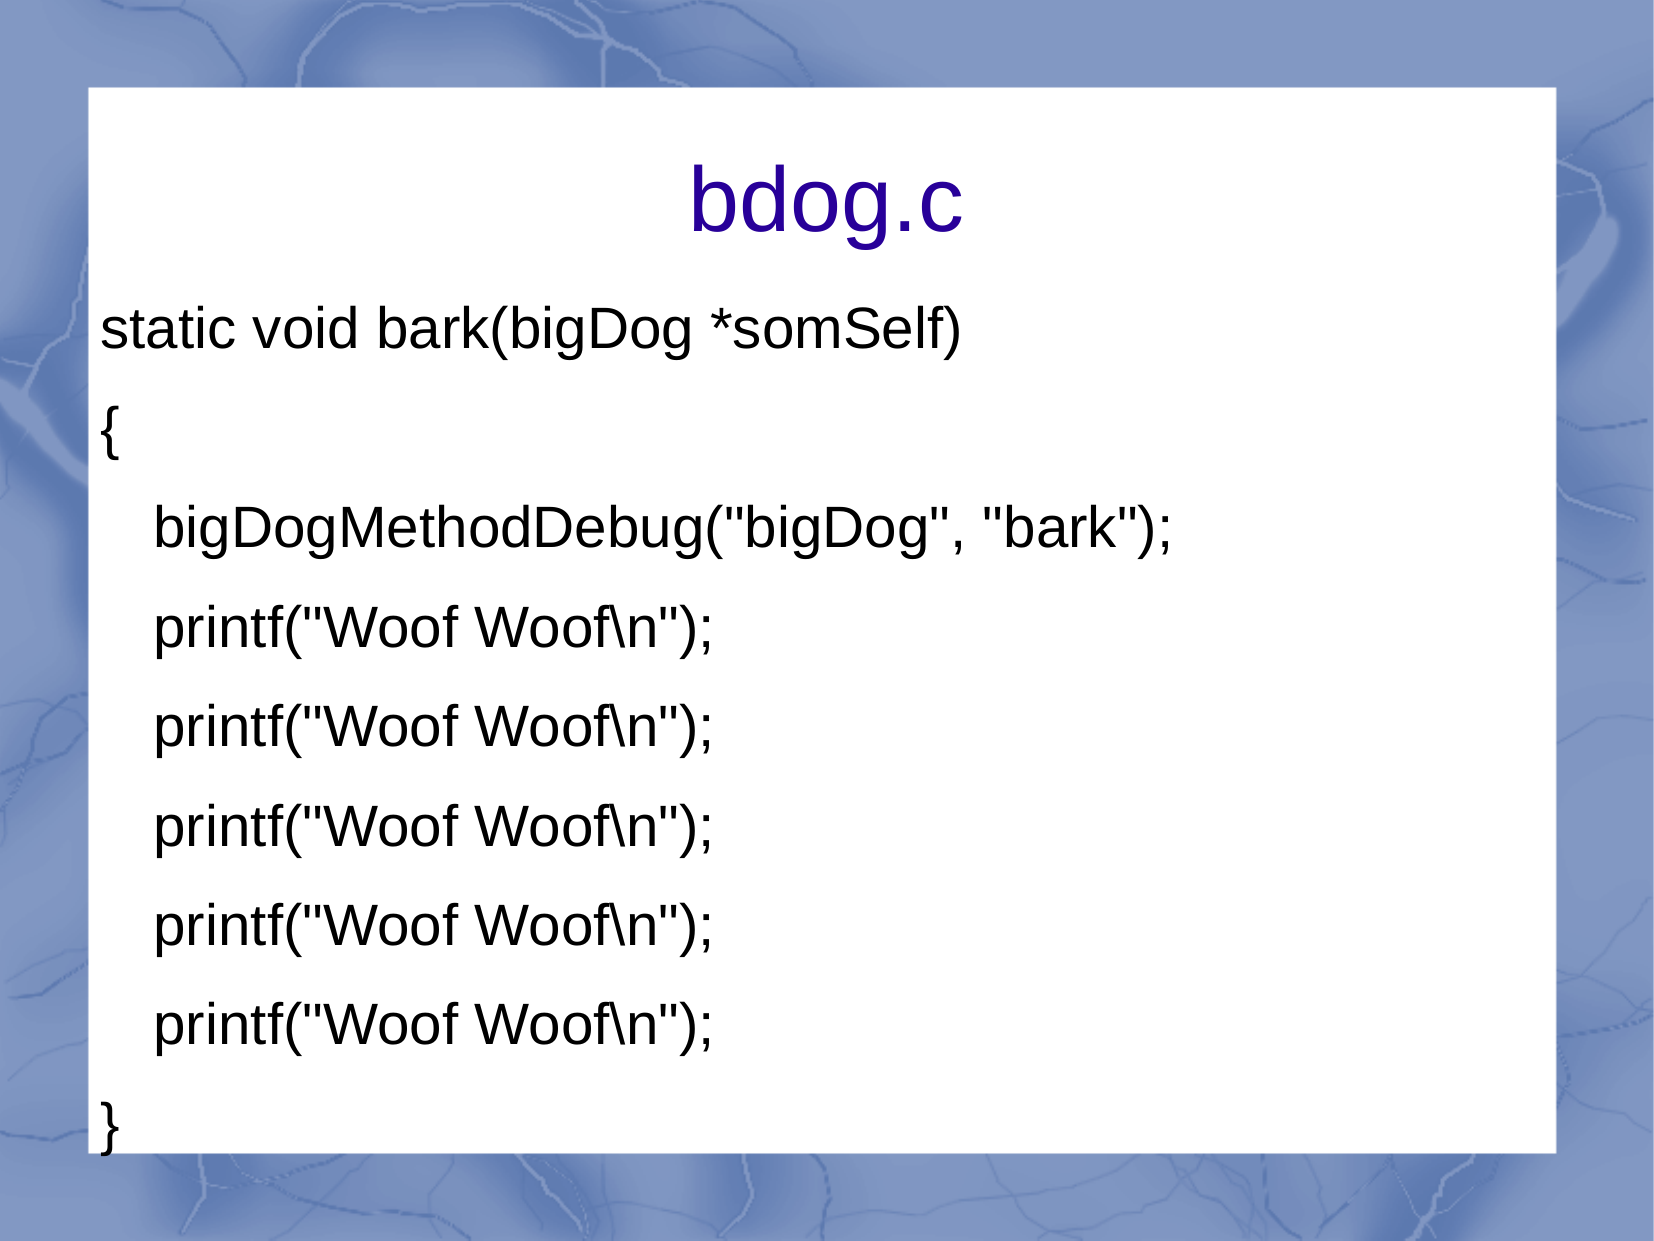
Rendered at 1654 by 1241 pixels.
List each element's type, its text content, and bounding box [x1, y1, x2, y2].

title bdog.c [118, 90, 1536, 290]
picture [0, 0, 1654, 1241]
list static void bark(bigDog *somSelf) { bigDogMethodDebug("bigDog", "bark"); printf("Woof Woof\n"); printf("Woof Woof\n"); printf("Woof Woof\n"); printf("Woof Woof\n"); printf("Woof Woof\n"); } [82, 290, 1571, 1110]
